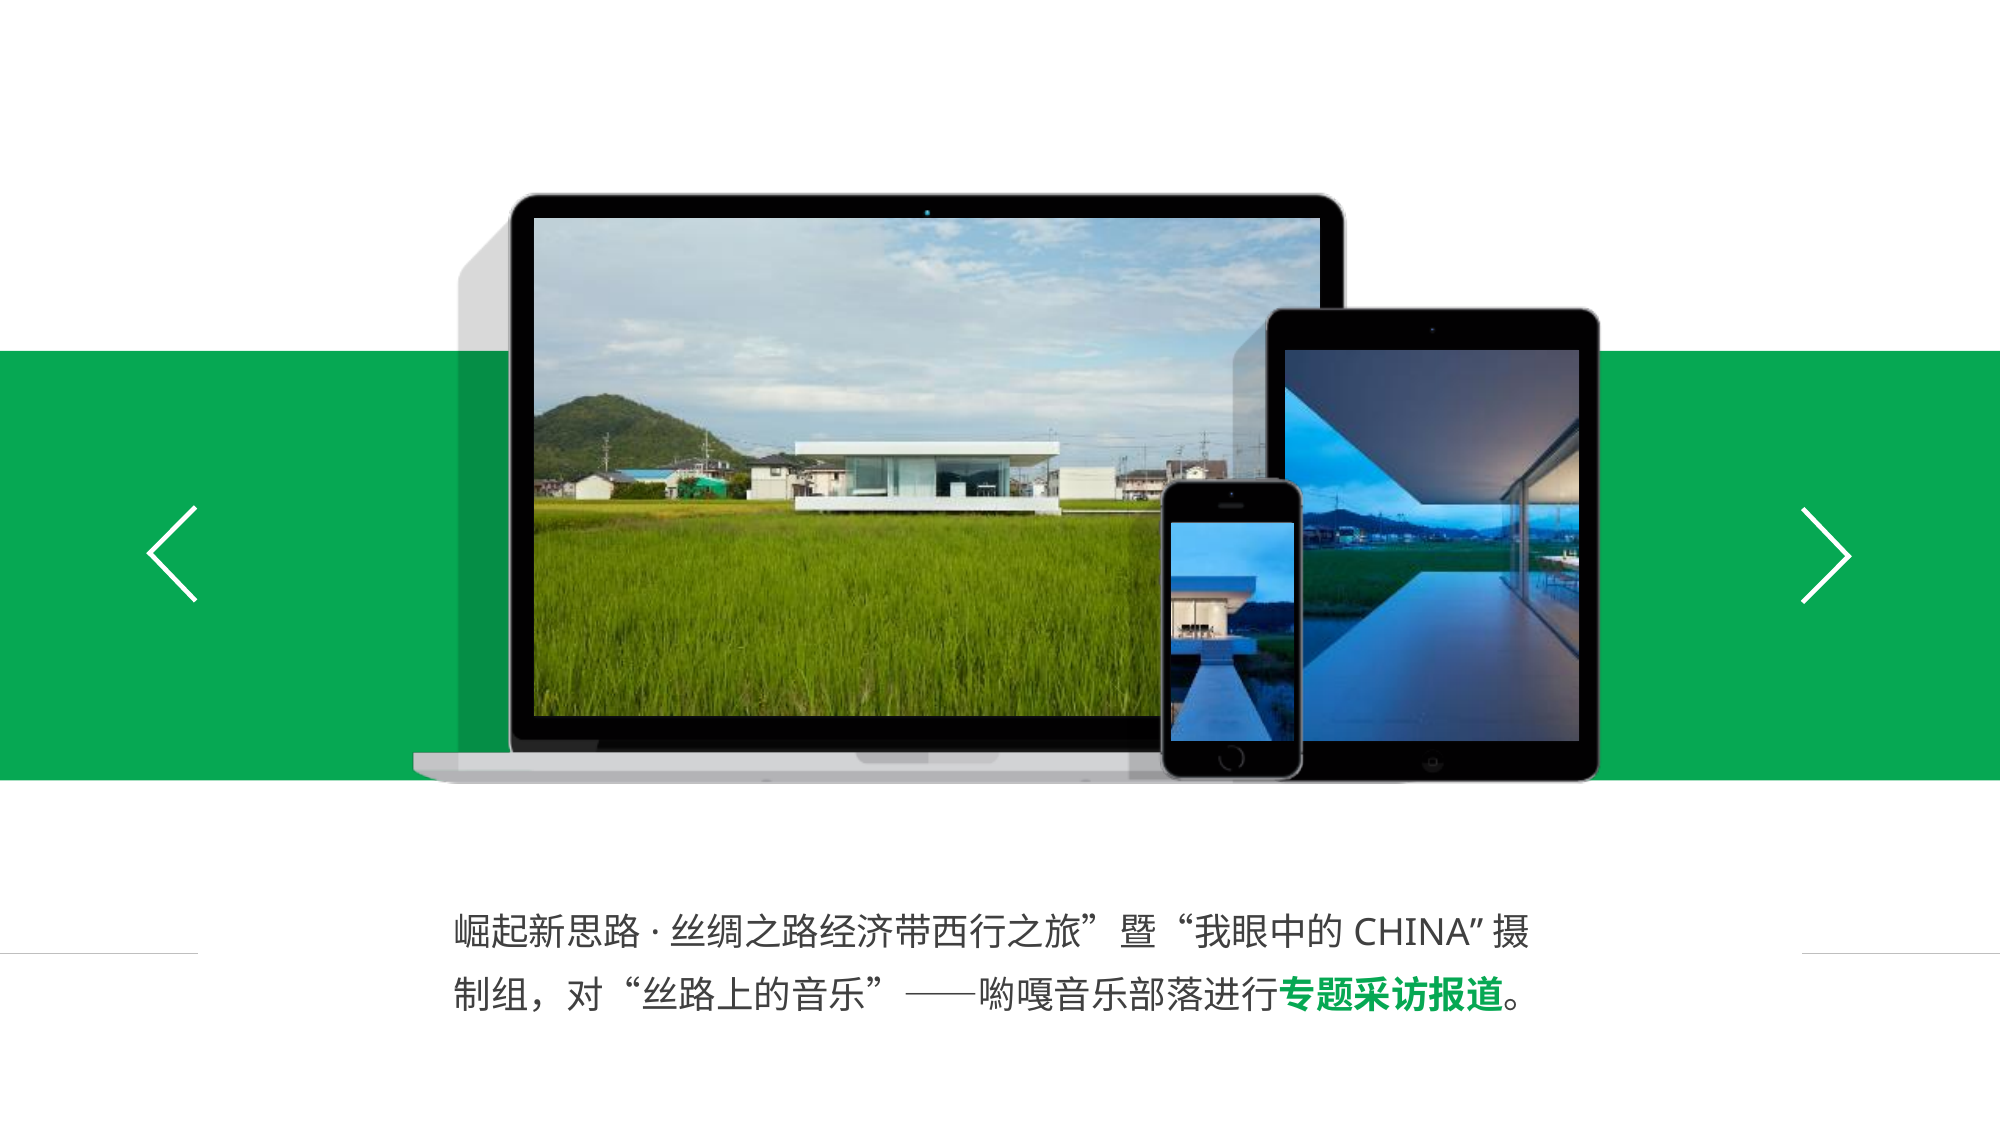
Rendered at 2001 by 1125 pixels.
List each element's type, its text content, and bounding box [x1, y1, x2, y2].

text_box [1779, 531, 1874, 580]
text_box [368, 145, 1472, 815]
text_box [0, 350, 368, 781]
text_box [1658, 350, 2000, 781]
text_box 崛起新思路·丝绸之路经济带西行之旅”暨“我眼中的CHINA”摄制组，对“丝路上的音乐”——喲嘎音乐部落进行专题采访报道。 [439, 882, 1561, 1023]
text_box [1067, 448, 1389, 832]
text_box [124, 530, 219, 578]
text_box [1154, 218, 1658, 843]
